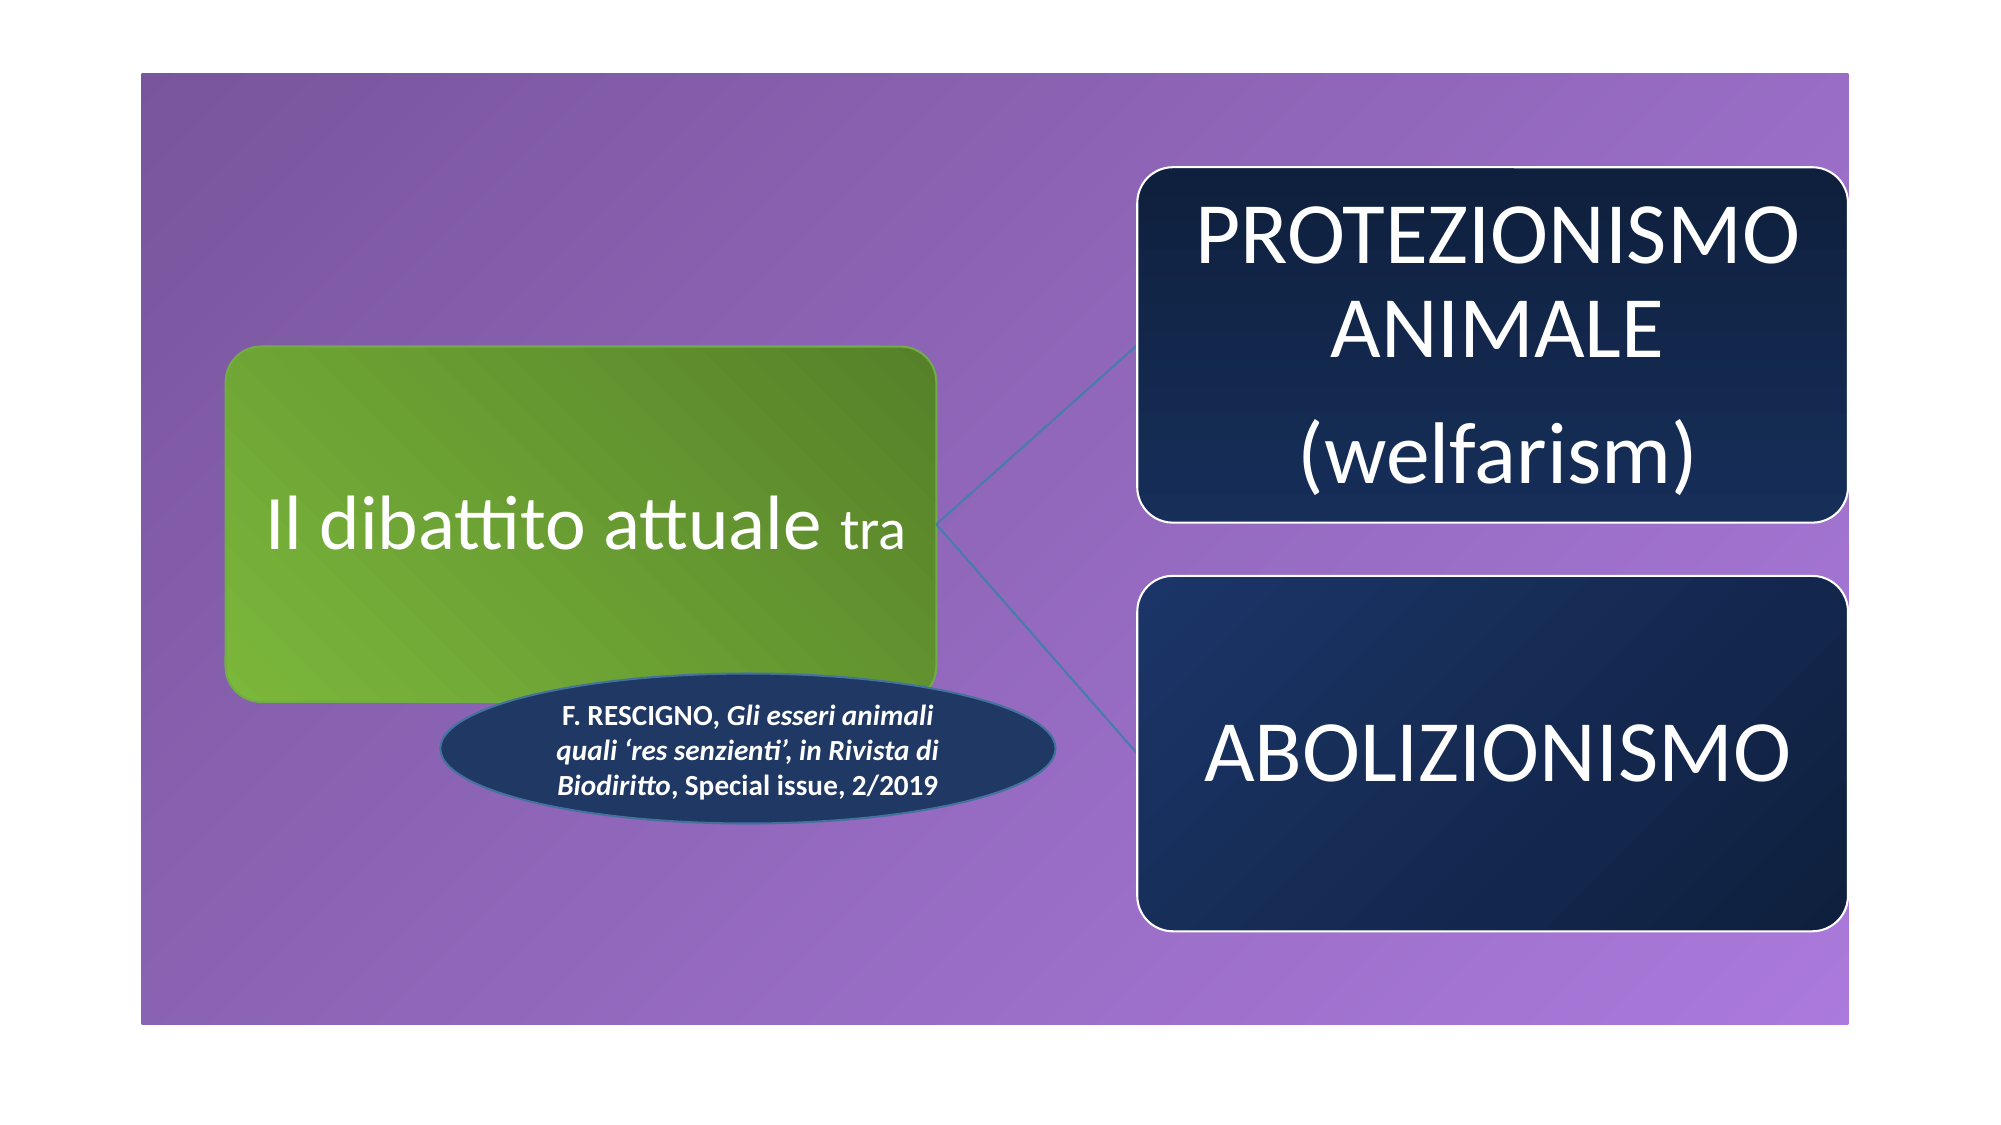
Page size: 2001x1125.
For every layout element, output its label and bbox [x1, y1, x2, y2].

list [141, 73, 1849, 1025]
